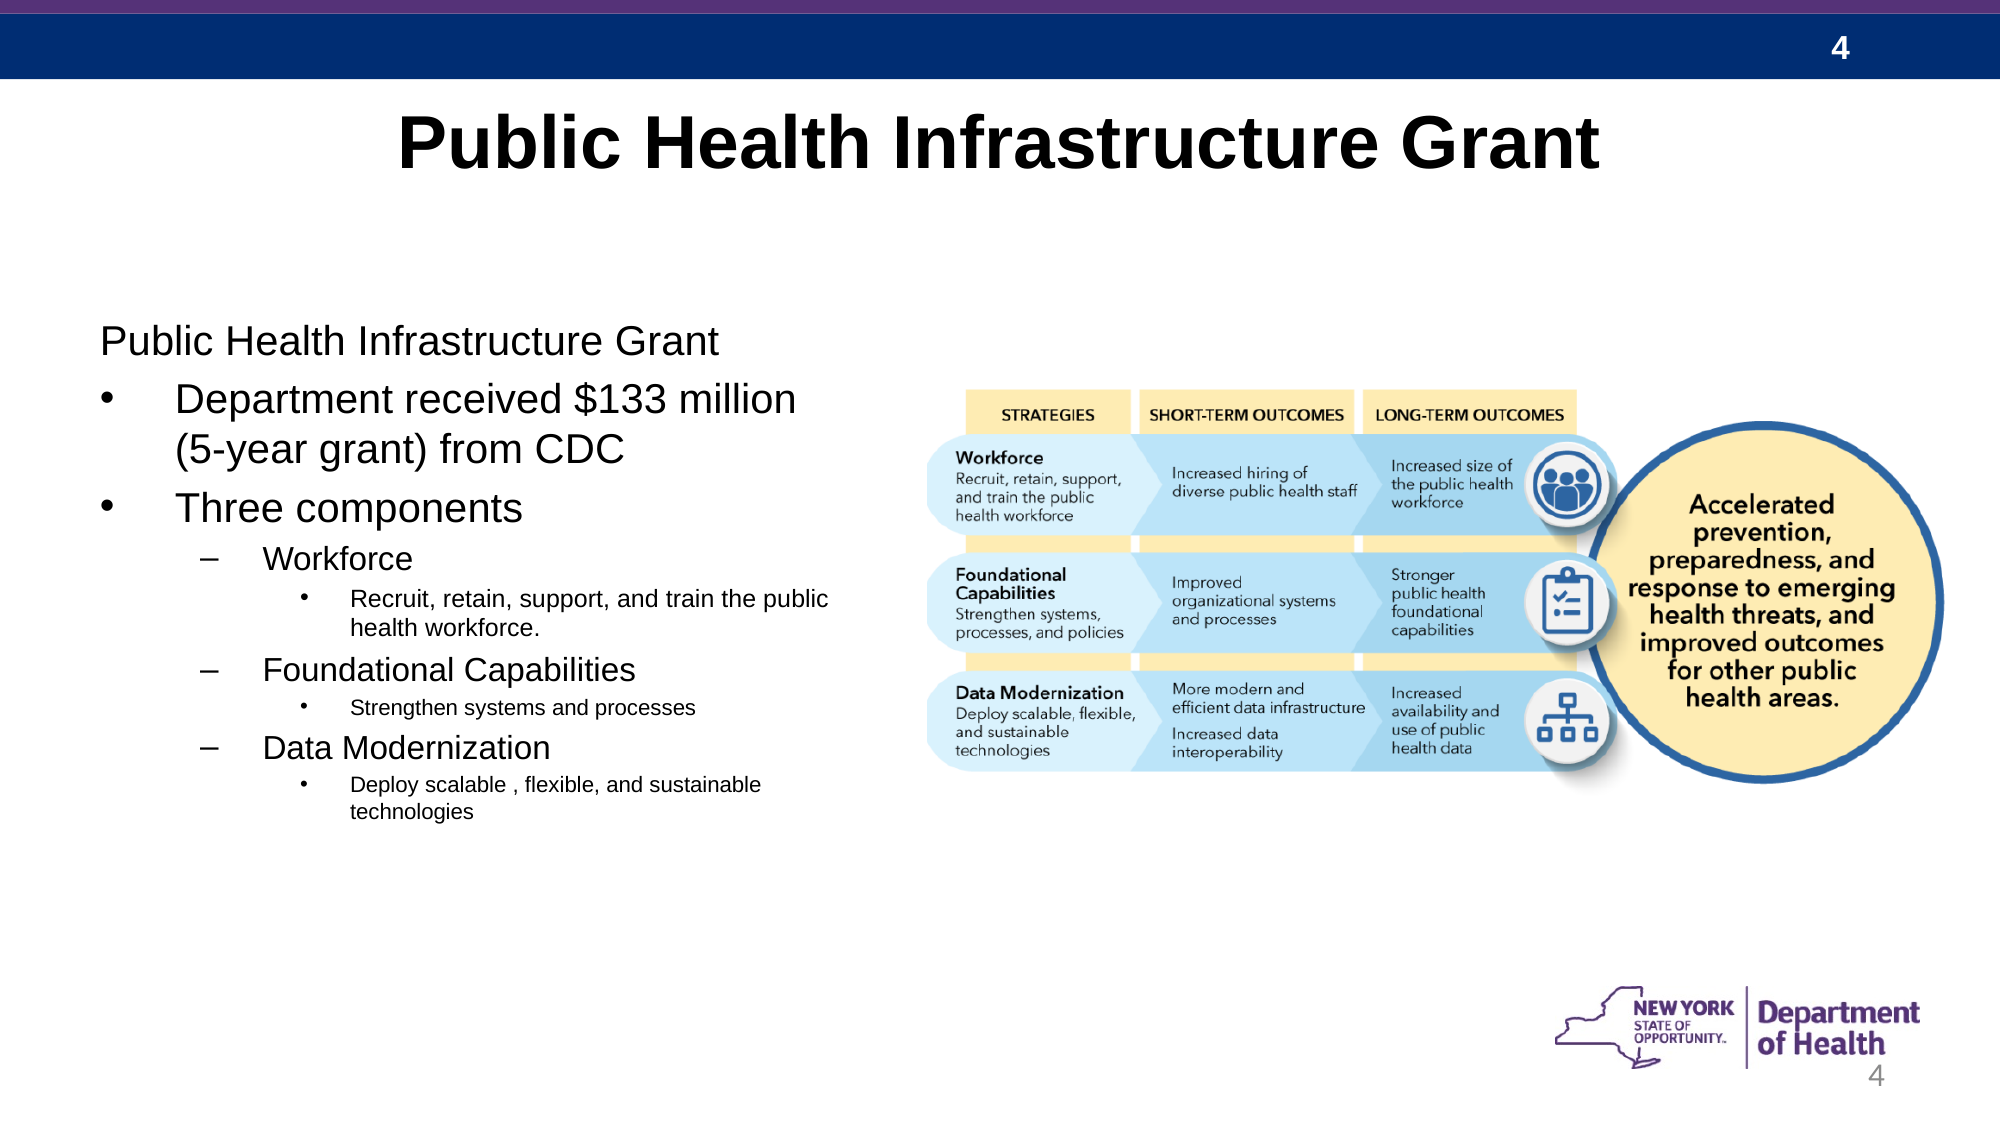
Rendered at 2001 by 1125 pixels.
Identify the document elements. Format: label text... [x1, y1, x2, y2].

picture [926, 368, 1973, 850]
picture [1555, 986, 1920, 1069]
title Public Health Infrastructure Grant [99, 45, 1900, 233]
list Public Health Infrastructure Grant Department received $133 million (5-year grant) from CDC Three components Workforce Recruit, retain, support, and train the public health workforce. Foundational Capabilities Strengthen systems and processes Data Modernization Deploy scalable , flexible, and sustainable technologies [84, 306, 869, 870]
slide_number 4 [1433, 1042, 1900, 1103]
